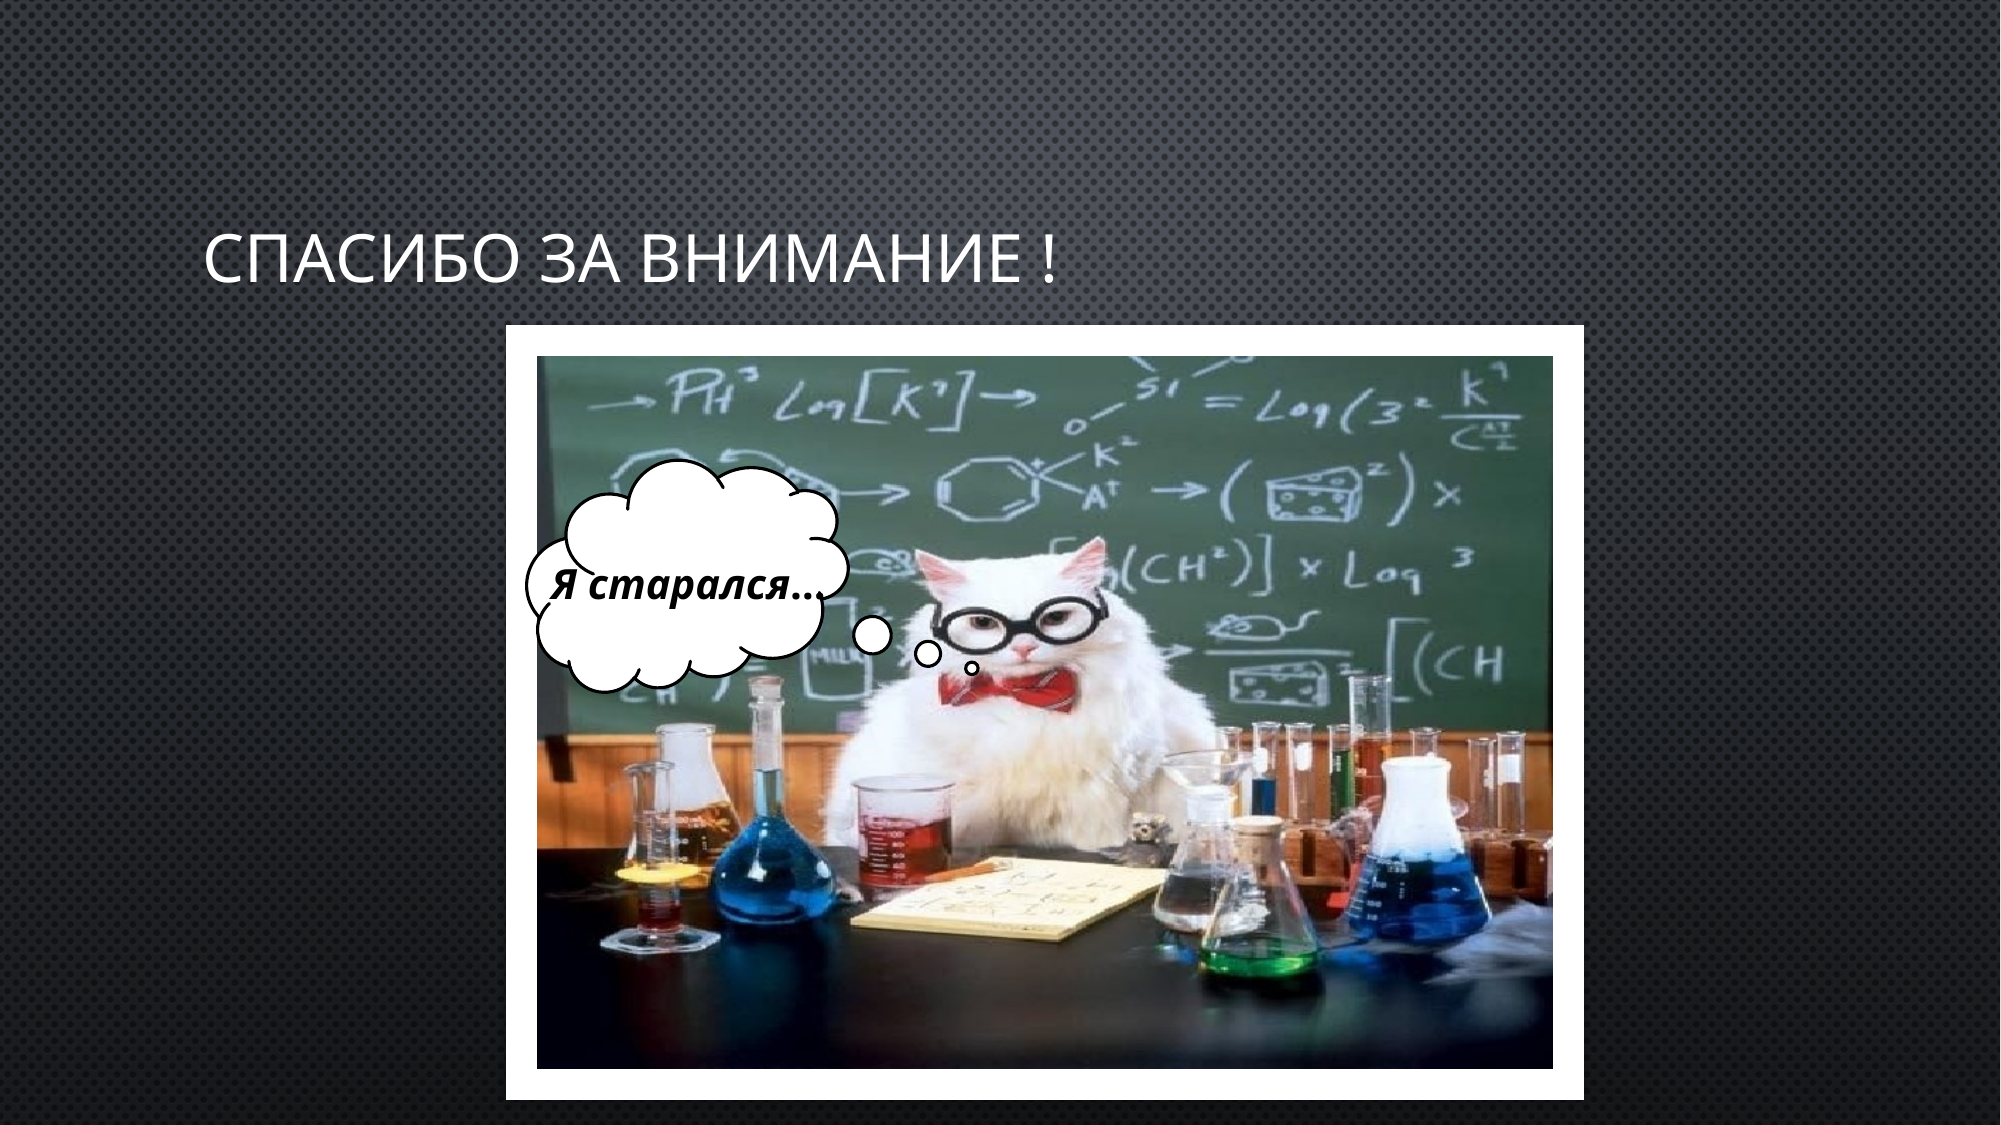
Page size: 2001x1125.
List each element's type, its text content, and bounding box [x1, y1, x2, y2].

title Спасибо за внимание ! [187, 99, 1813, 413]
text_box [525, 554, 536, 616]
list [536, 356, 1554, 1069]
